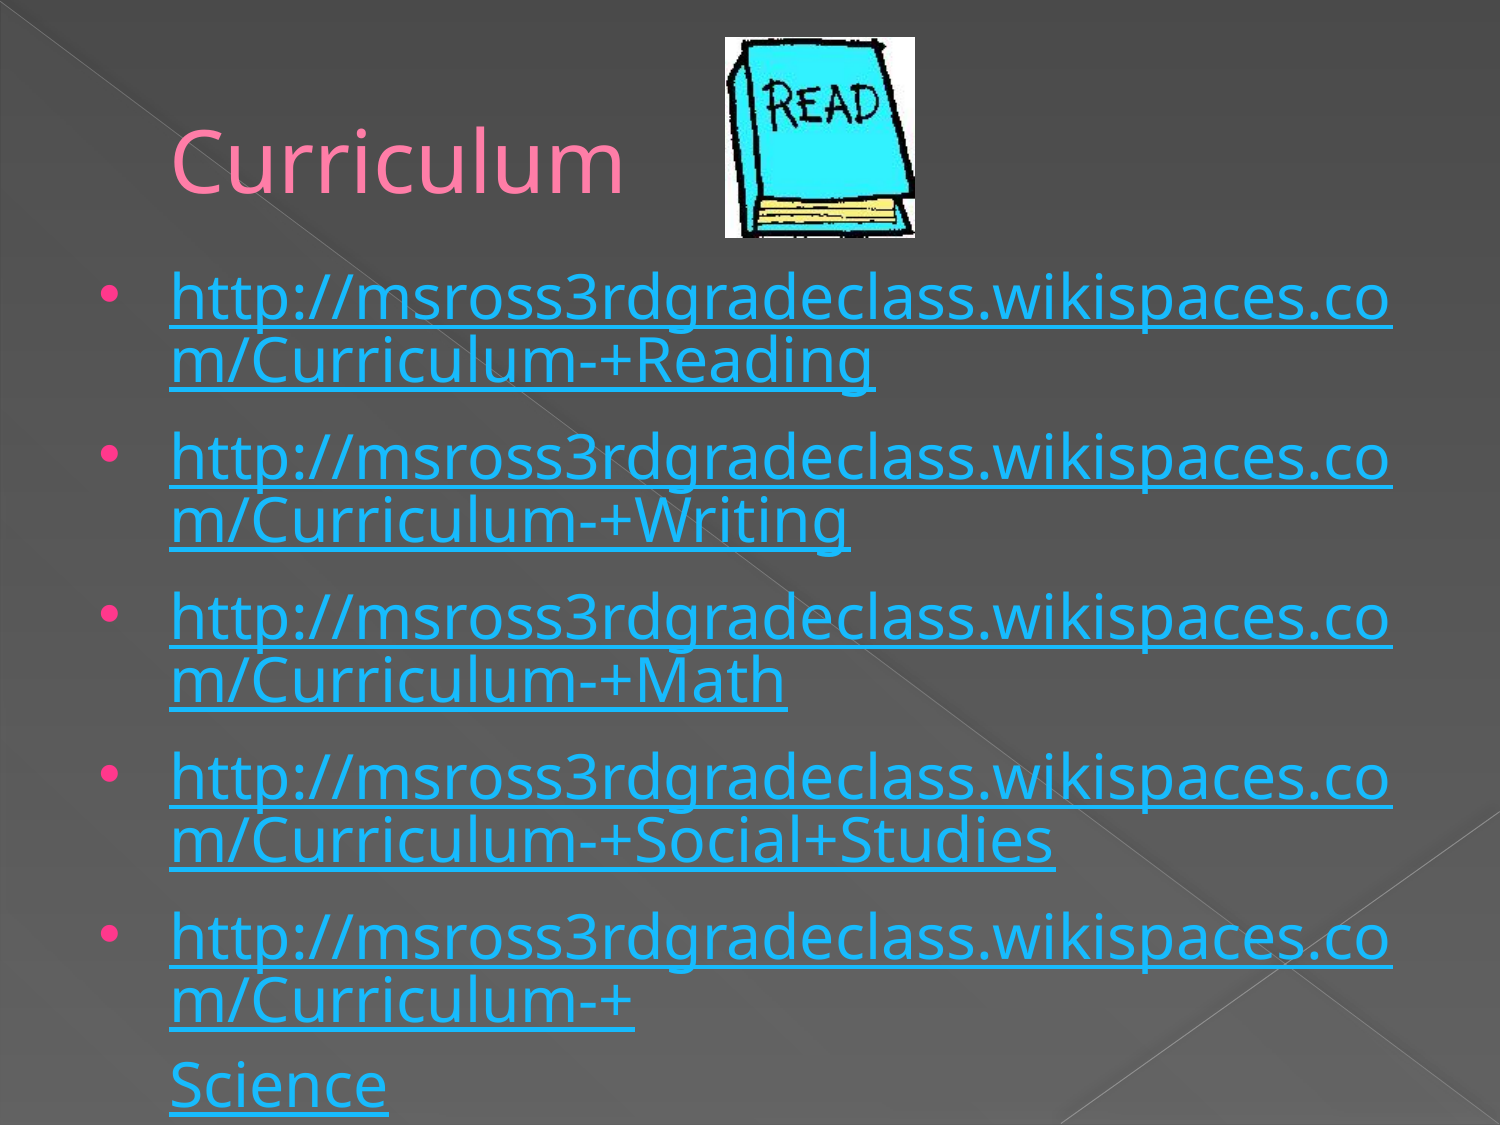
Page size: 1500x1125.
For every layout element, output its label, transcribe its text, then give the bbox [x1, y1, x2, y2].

picture [724, 37, 915, 238]
title Curriculum [75, 43, 1425, 249]
list http://msross3rdgradeclass.wikispaces.com/Curriculum-+Reading http://msross3rdgradeclass.wikispaces.com/Curriculum-+Writing http://msross3rdgradeclass.wikispaces.com/Curriculum-+Math http://msross3rdgradeclass.wikispaces.com/Curriculum-+Social+Studies http://msross3rdgradeclass.wikispaces.com/Curriculum-+Science http://msross3rdgradeclass.wikispaces.com/Curriculum-+Technology [75, 249, 1425, 1059]
